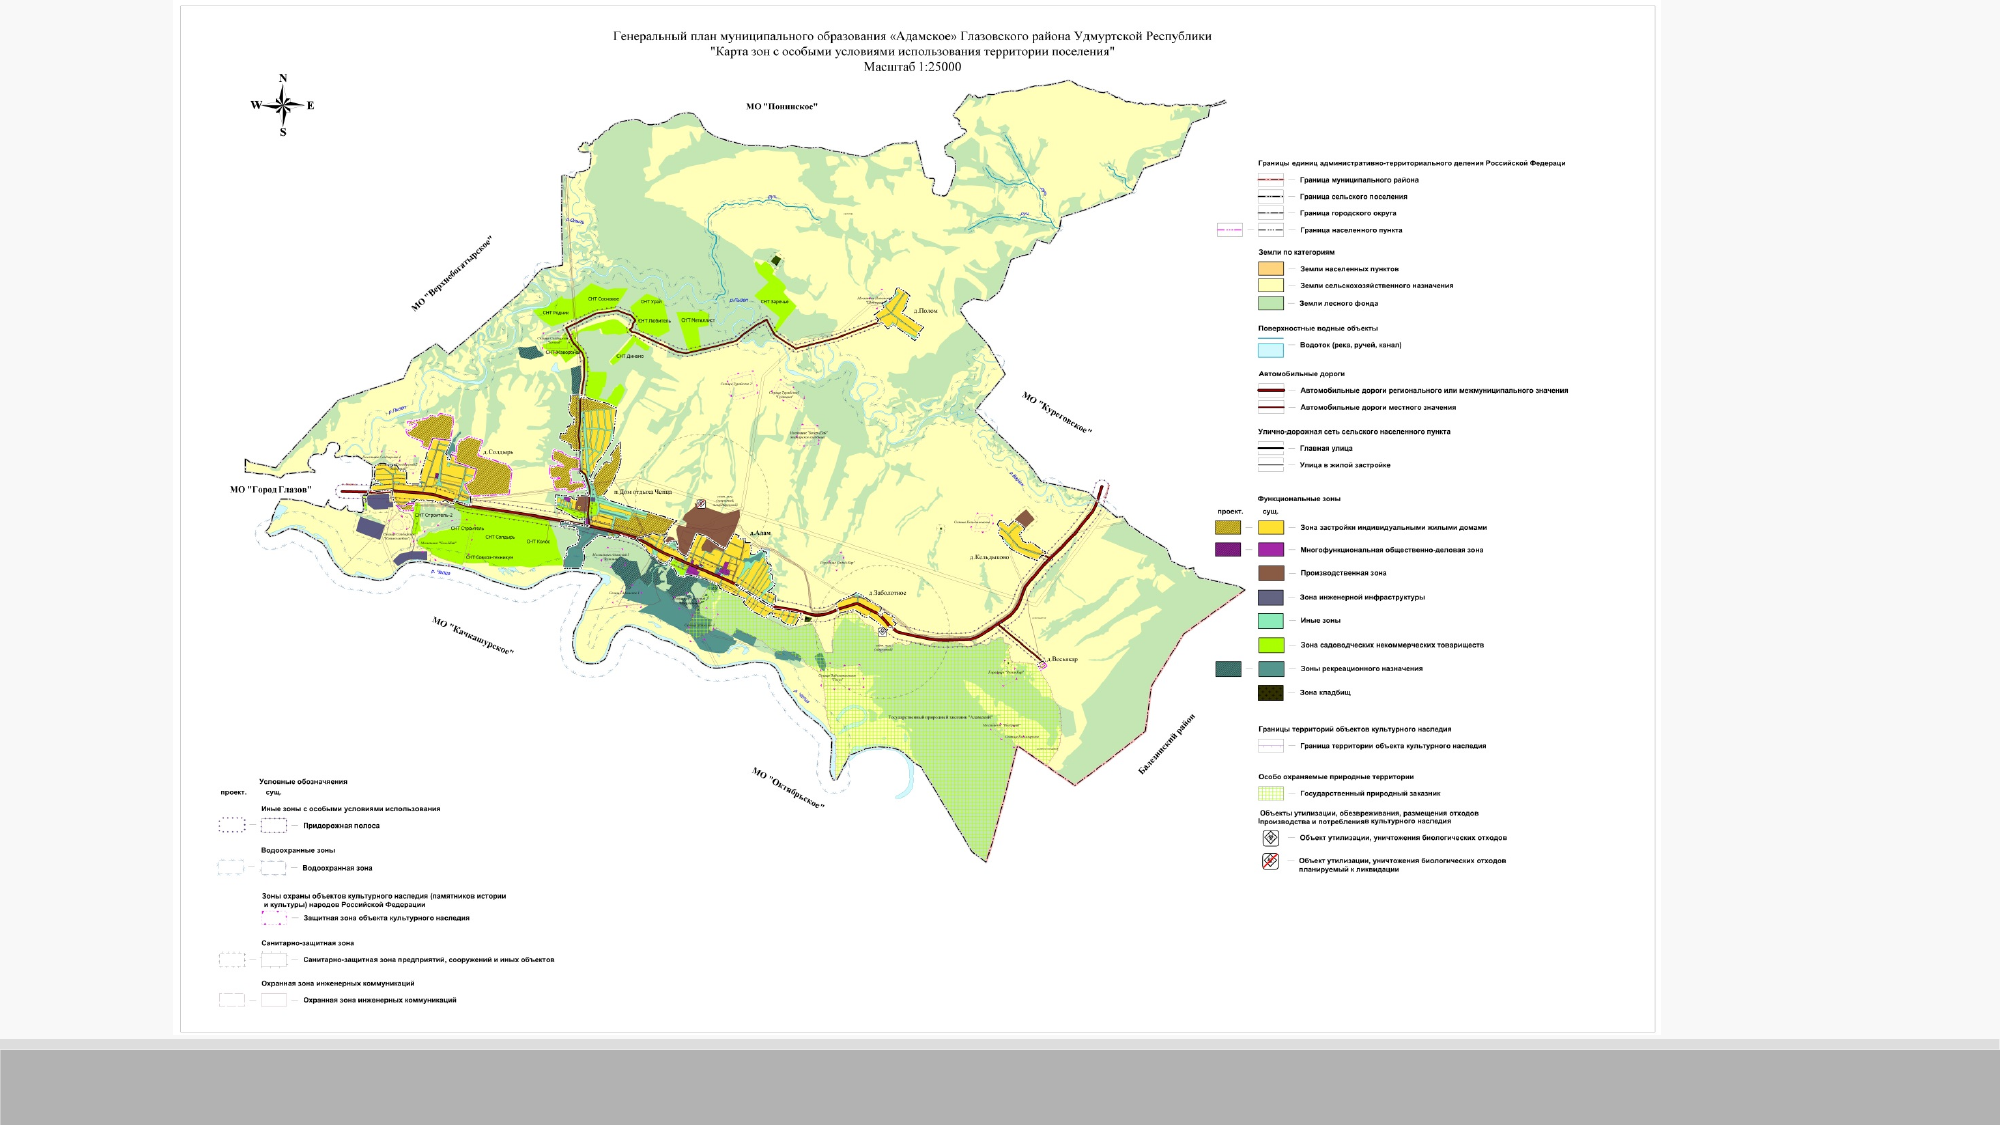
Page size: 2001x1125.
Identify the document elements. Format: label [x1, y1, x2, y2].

picture [172, 0, 1661, 1036]
